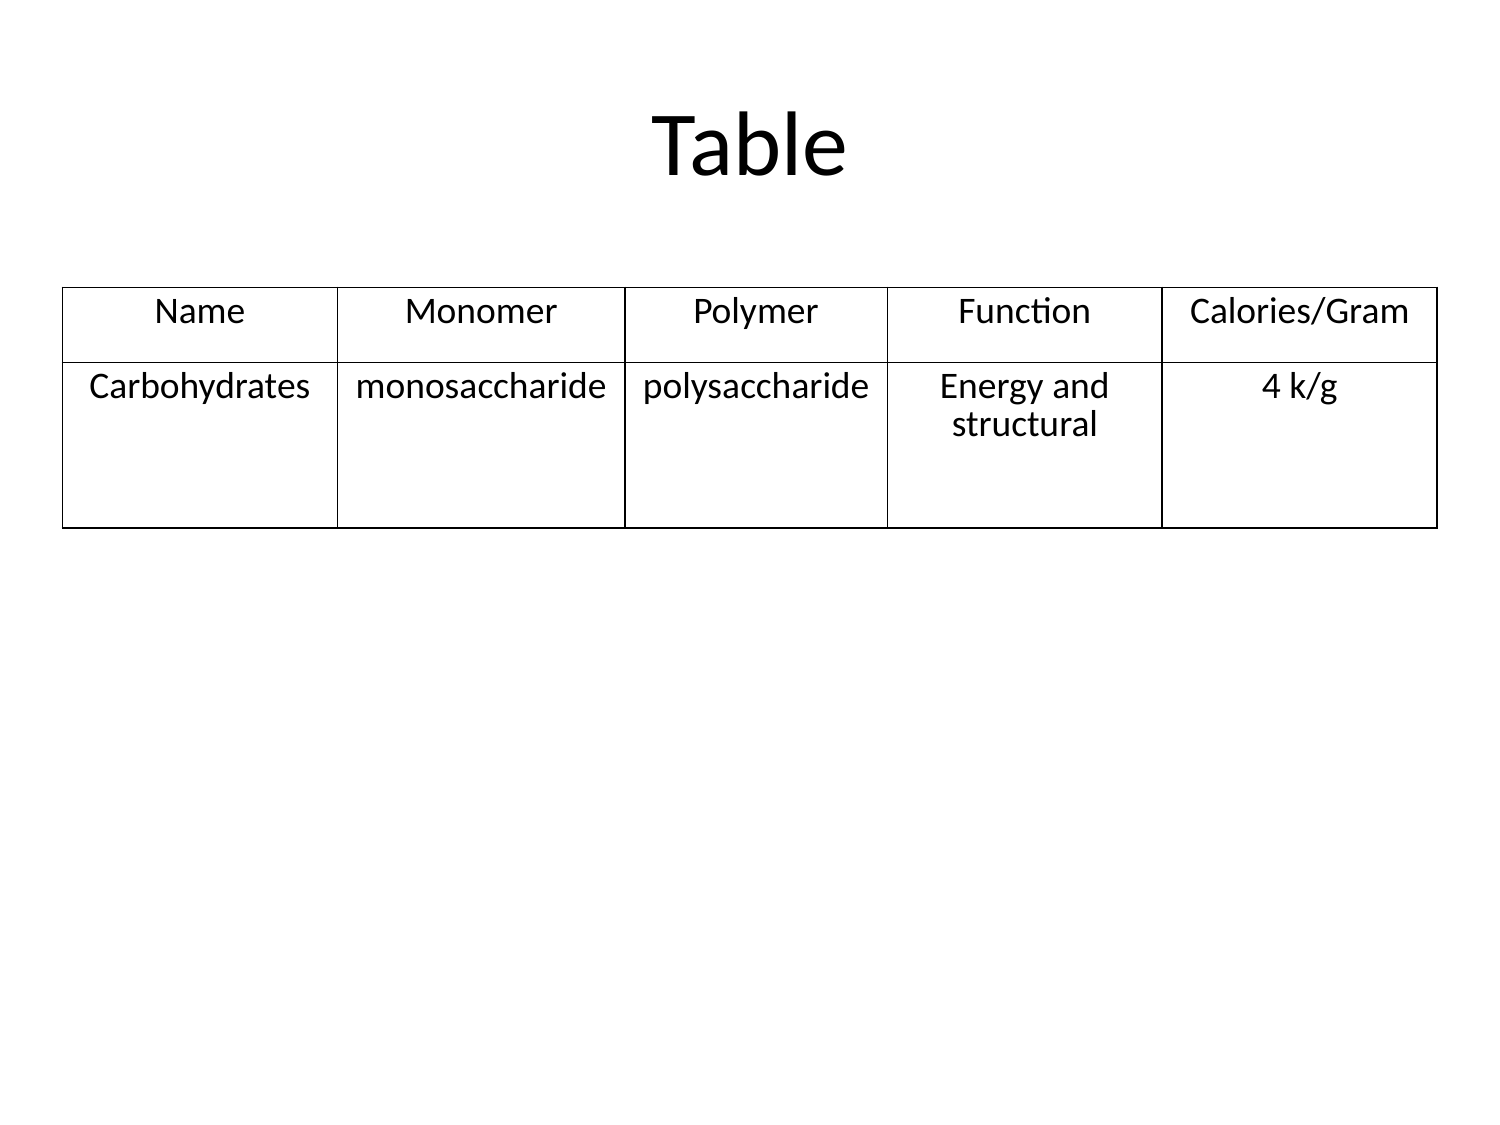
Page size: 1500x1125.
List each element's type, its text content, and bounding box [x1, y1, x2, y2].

table_cell polysaccharide [626, 363, 887, 527]
table_cell monosaccharide [338, 363, 624, 527]
table_header Name [63, 288, 337, 362]
table_header Monomer [338, 288, 624, 362]
table_header Calories/Gram [1163, 288, 1436, 362]
title Table [75, 45, 1425, 233]
table_cell Energy and structural [888, 363, 1161, 527]
table_cell Carbohydrates [63, 363, 337, 527]
table_header Function [888, 288, 1161, 362]
table_header Polymer [626, 288, 887, 362]
table_cell 4 k/g [1163, 363, 1436, 527]
